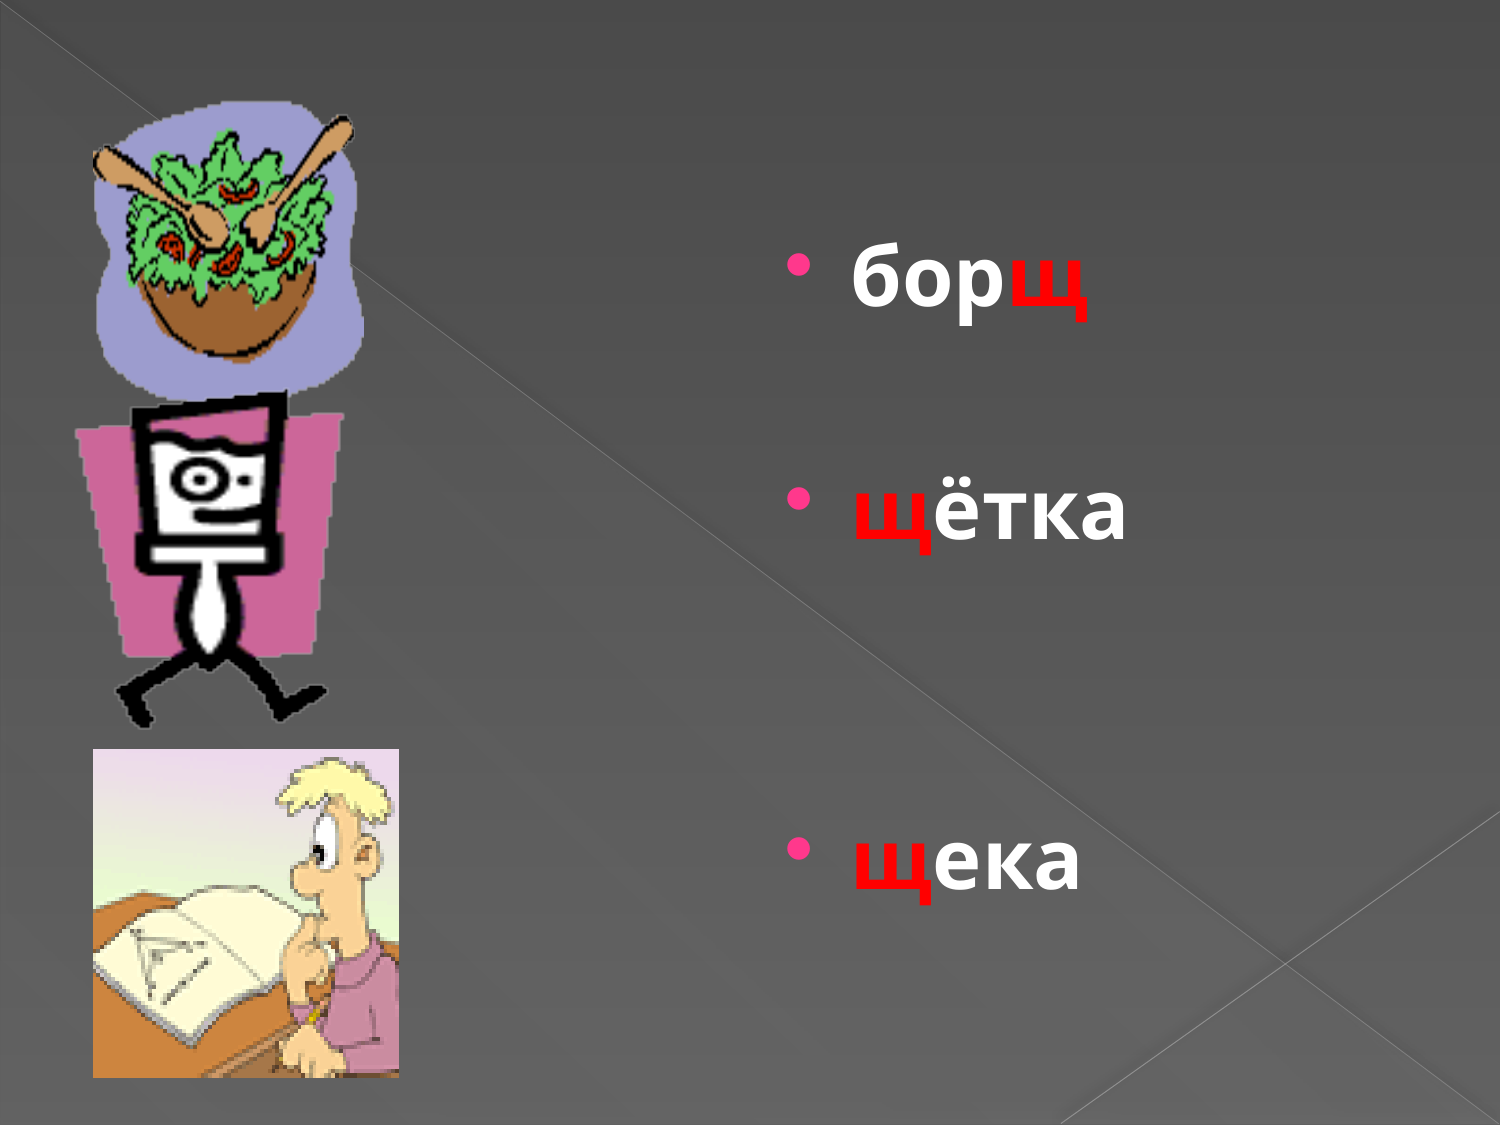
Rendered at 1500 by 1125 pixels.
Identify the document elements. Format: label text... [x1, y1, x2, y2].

picture [93, 749, 399, 1079]
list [93, 93, 364, 362]
picture [46, 374, 384, 739]
list борщ щётка щека [762, 58, 1425, 1025]
